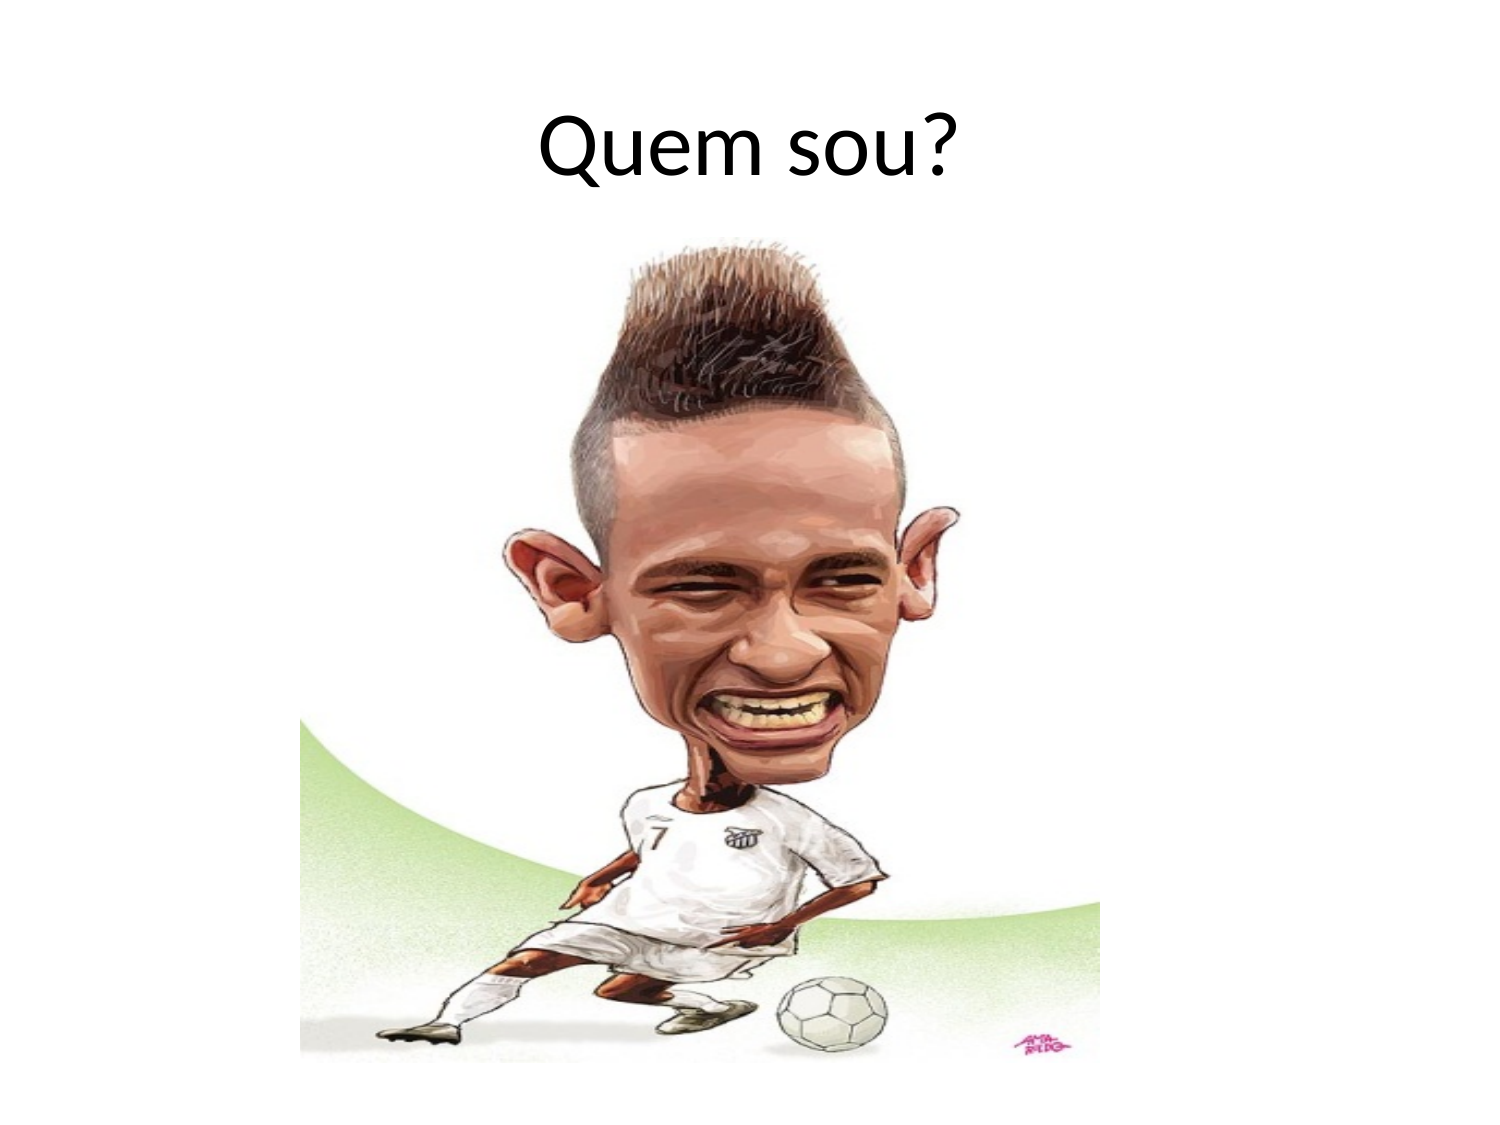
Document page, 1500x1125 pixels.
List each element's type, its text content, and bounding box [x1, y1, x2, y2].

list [299, 237, 1101, 1063]
title Quem sou? [75, 45, 1425, 233]
